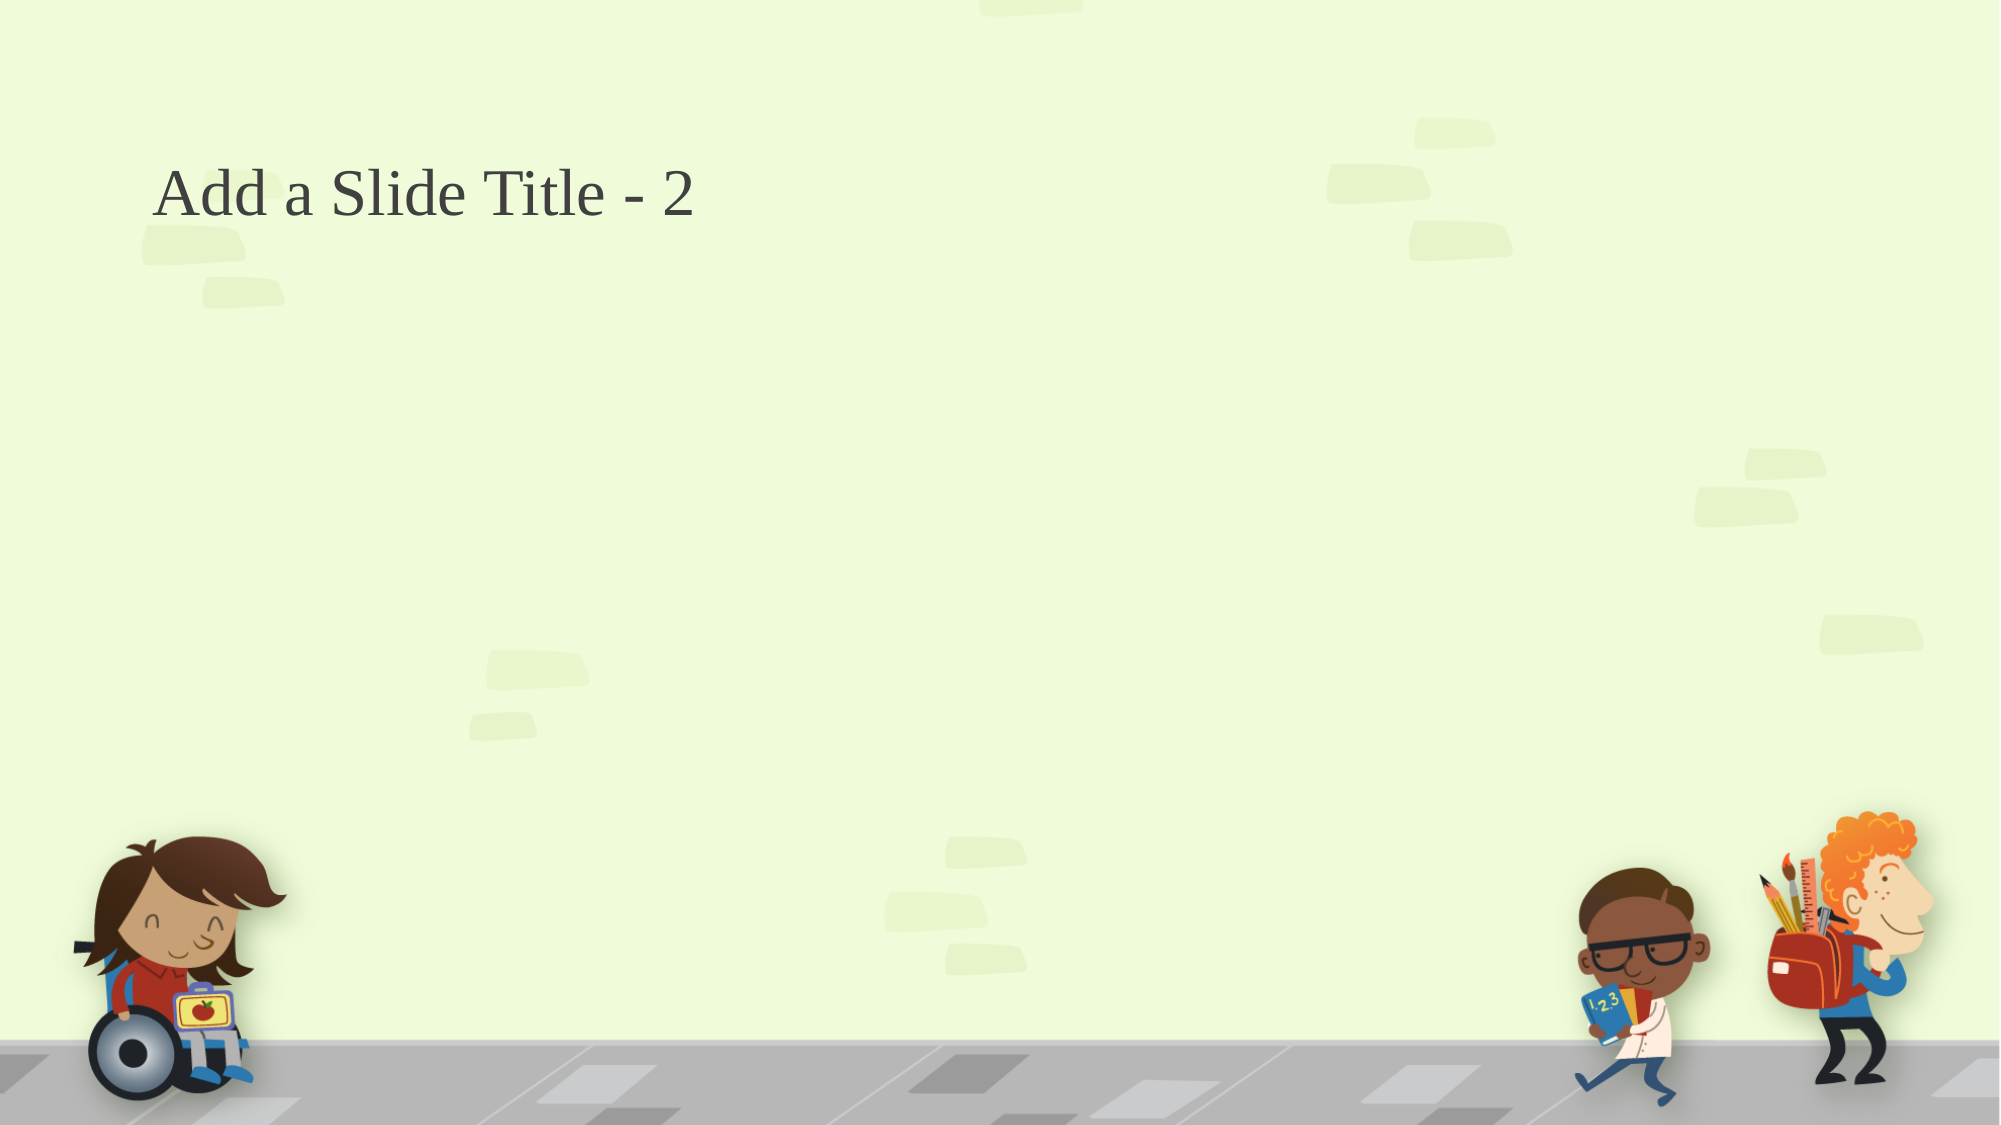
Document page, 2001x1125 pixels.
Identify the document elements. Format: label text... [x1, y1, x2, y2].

title Add a Slide Title - 2 [137, 59, 1750, 238]
picture [0, 0, 2000, 1125]
